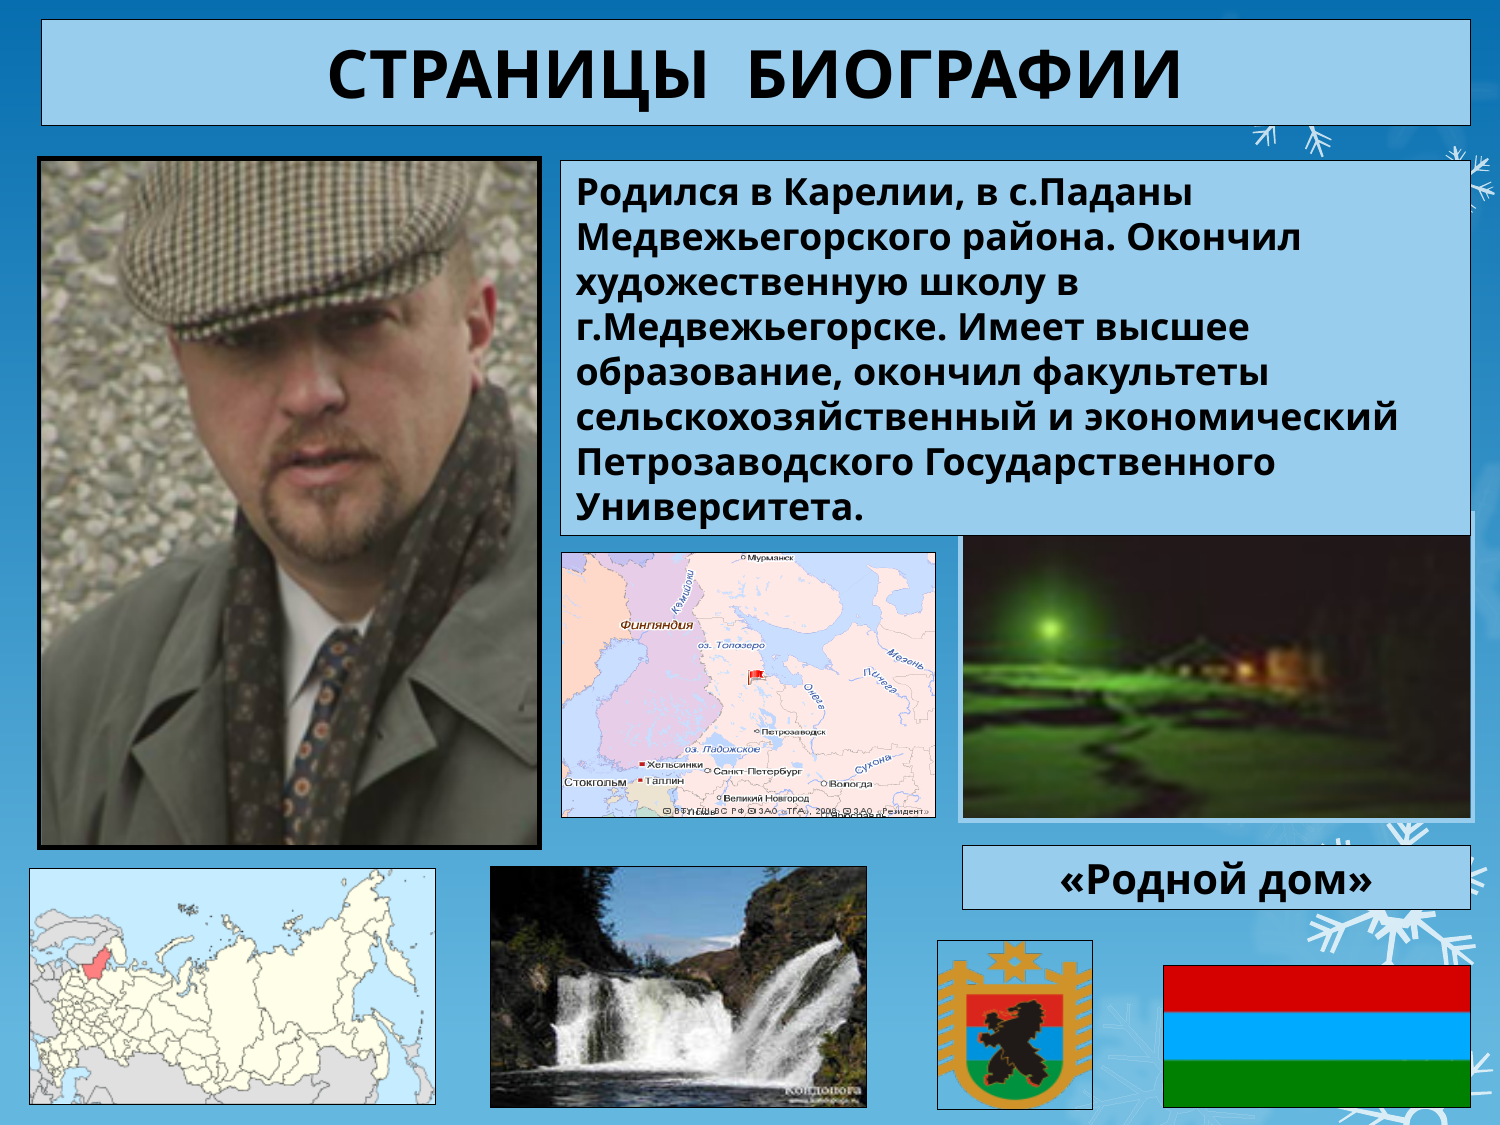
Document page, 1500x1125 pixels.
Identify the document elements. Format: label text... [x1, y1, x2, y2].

text_box Родился в Карелии, в с.Паданы Медвежьегорского района. Окончил художественную школу в г.Медвежьегорске. Имеет высшее образование, окончил факультеты сельскохозяйственный и экономический Петрозаводского Государственного Университета. [560, 160, 1471, 536]
picture [489, 866, 868, 1109]
title СТРАНИЦЫ БИОГРАФИИ [41, 19, 1471, 126]
text_box «Родной дом» [962, 845, 1471, 910]
picture [28, 868, 436, 1106]
picture [1162, 965, 1472, 1109]
picture [937, 939, 1094, 1110]
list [40, 160, 538, 846]
picture [560, 551, 937, 819]
picture [962, 514, 1472, 819]
